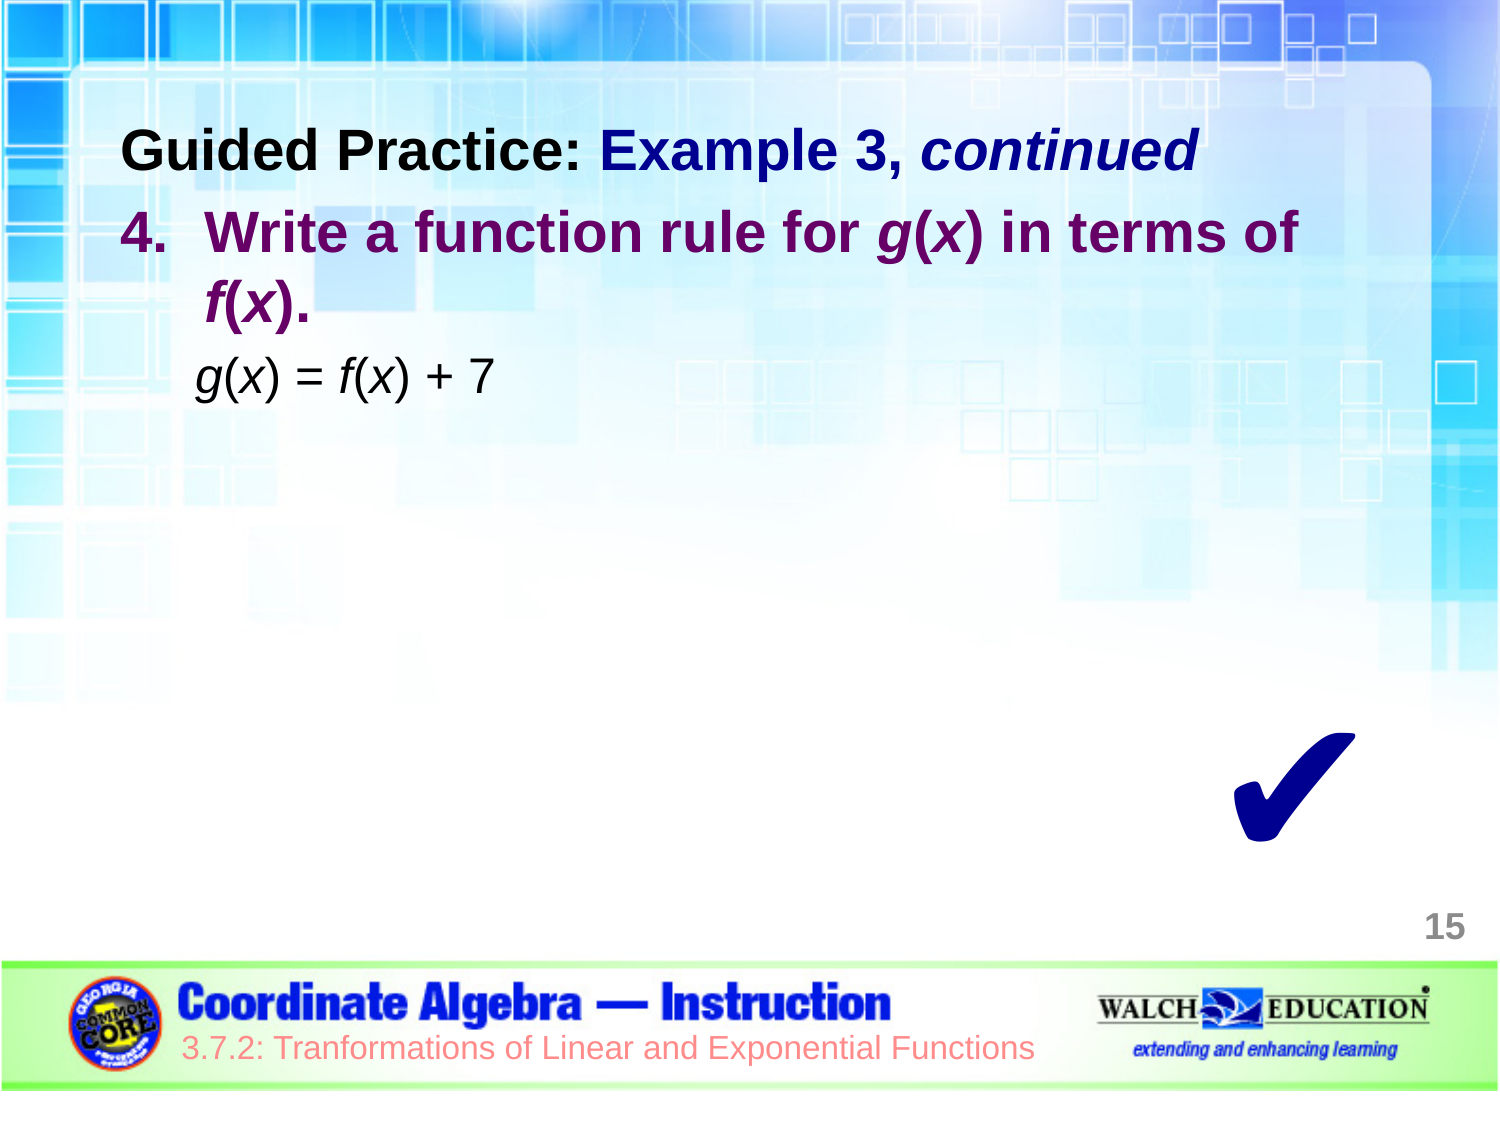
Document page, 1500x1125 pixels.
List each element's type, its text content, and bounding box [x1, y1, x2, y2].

text_box ✔ [1128, 651, 1394, 907]
picture [1, 0, 1500, 1091]
footer 3.7.2: Tranformations of Linear and Exponential Functions [166, 1024, 1080, 1069]
subtitle Guided Practice: Example 3, continued Write a function rule for g(x) in terms of f(x). g(x) = f(x) + 7 [105, 105, 1323, 925]
slide_number 15 [1361, 901, 1481, 949]
